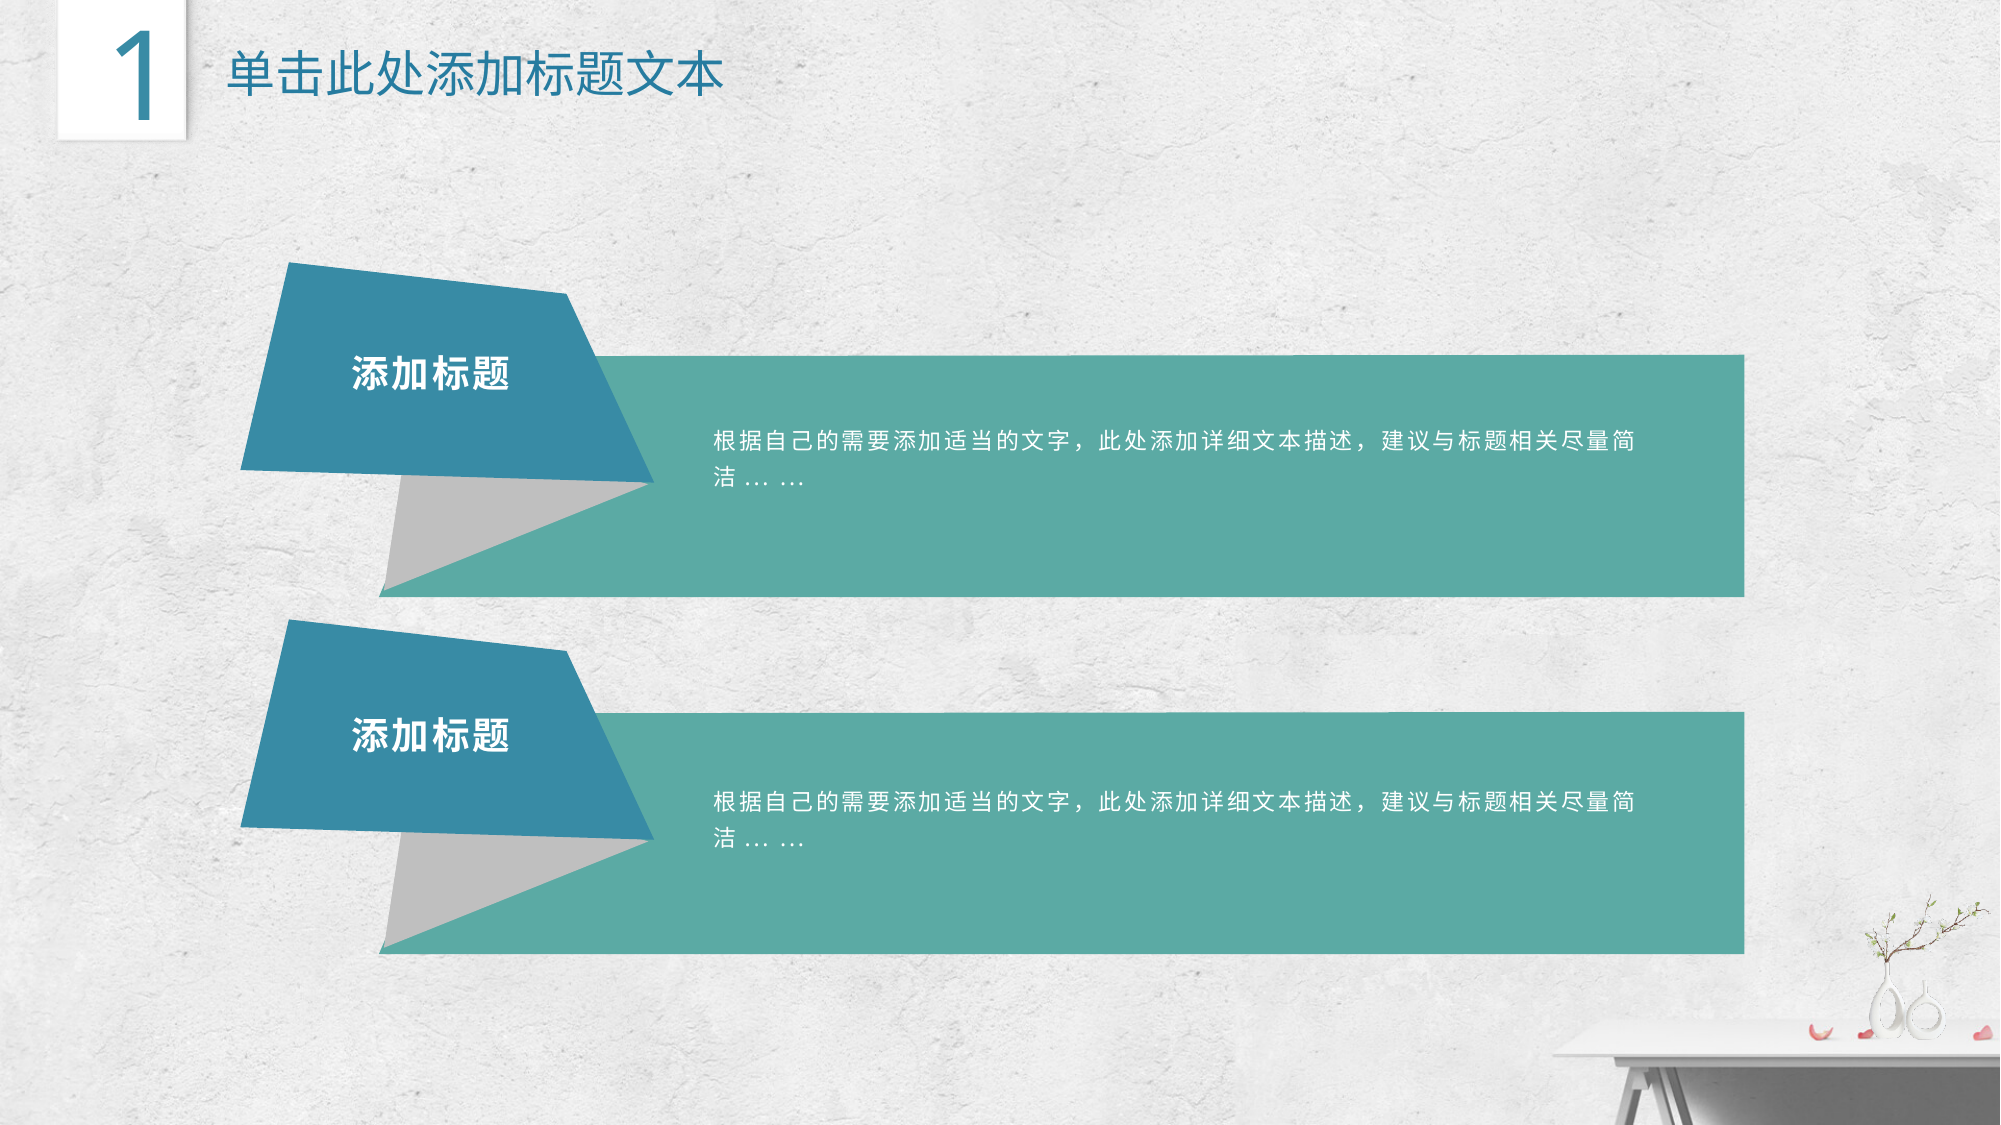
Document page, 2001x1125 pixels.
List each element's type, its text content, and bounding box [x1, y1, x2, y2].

text_box [378, 711, 1745, 955]
text_box 根据自己的需要添加适当的文字，此处添加详细文本描述，建议与标题相关尽量简洁... ... [698, 411, 1692, 498]
text_box 添加标题 [290, 704, 572, 765]
text_box [378, 354, 1745, 598]
text_box [240, 619, 655, 840]
text_box [383, 475, 649, 591]
text_box 1 [90, 0, 193, 153]
text_box 根据自己的需要添加适当的文字，此处添加详细文本描述，建议与标题相关尽量简洁... ... [698, 771, 1692, 858]
text_box [240, 262, 655, 483]
picture [0, 0, 2000, 1125]
text_box [383, 833, 649, 948]
text_box 添加标题 [290, 342, 572, 403]
text_box 单击此处添加标题文本 [210, 35, 924, 110]
